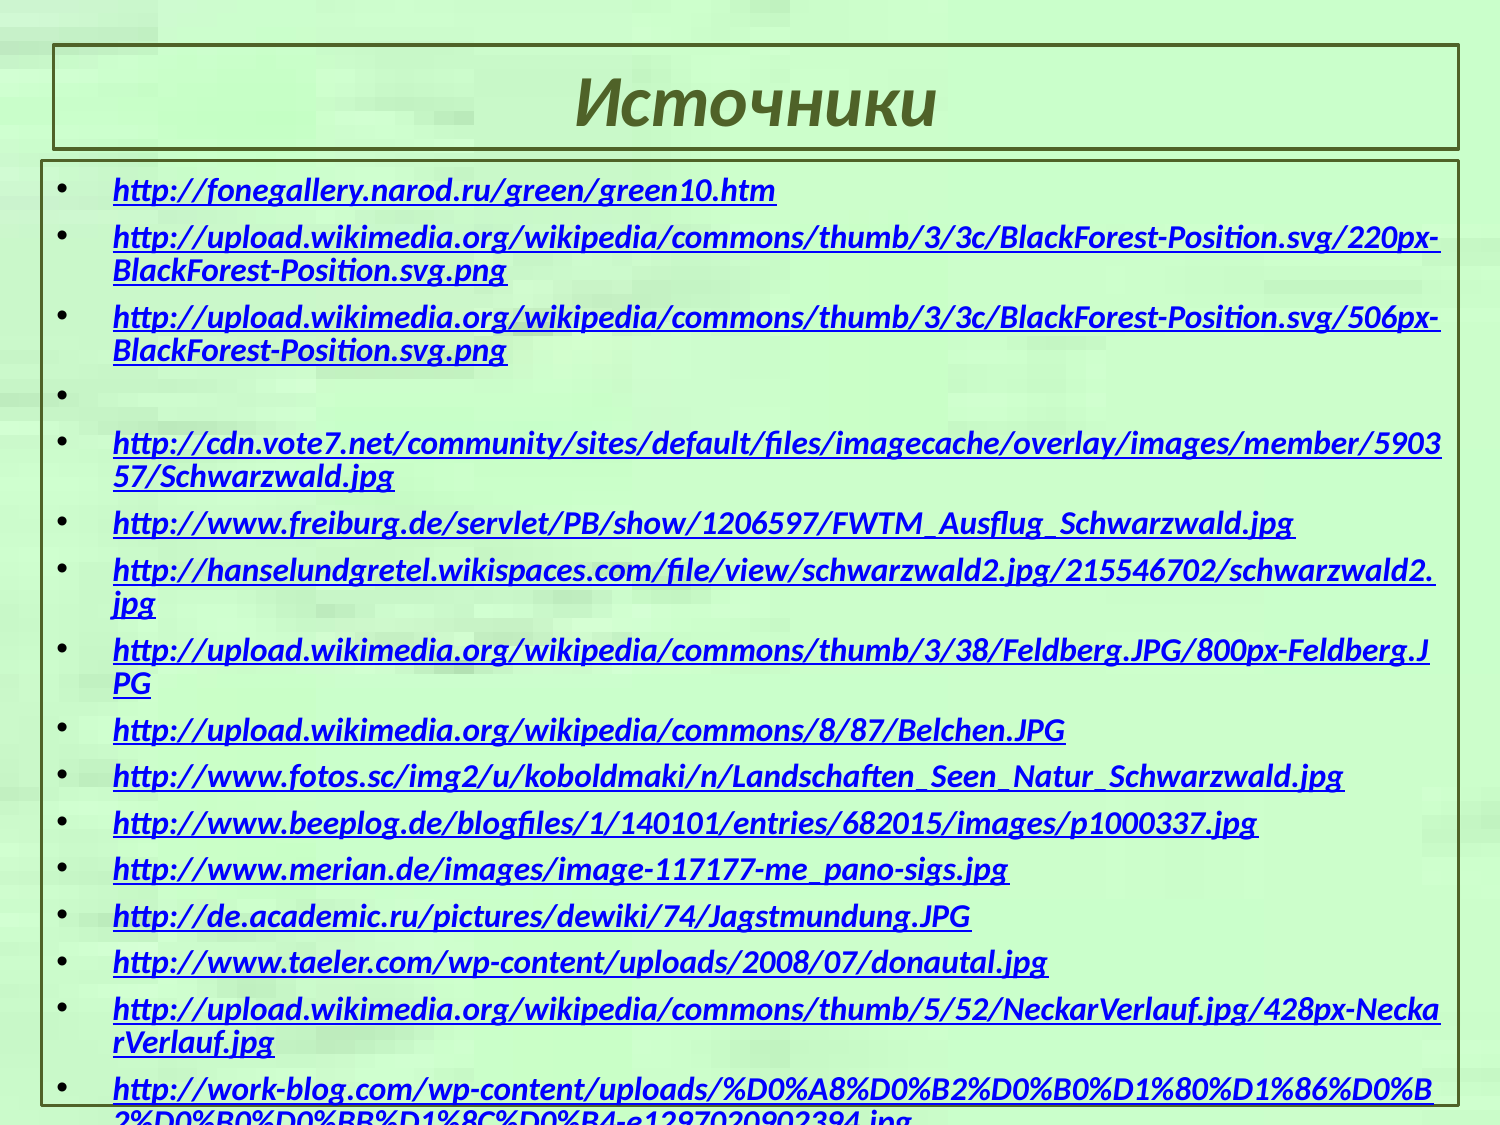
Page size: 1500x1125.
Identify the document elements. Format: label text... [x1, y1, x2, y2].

picture [0, 0, 1500, 1125]
list http://fonegallery.narod.ru/green/green10.htm http://upload.wikimedia.org/wikipedia/commons/thumb/3/3c/BlackForest-Position.svg/220px-BlackForest-Position.svg.png http://upload.wikimedia.org/wikipedia/commons/thumb/3/3c/BlackForest-Position.svg/506px-BlackForest-Position.svg.png http://cdn.vote7.net/community/sites/default/files/imagecache/overlay/images/member/590357/Schwarzwald.jpg http://www.freiburg.de/servlet/PB/show/1206597/FWTM_Ausflug_Schwarzwald.jpg http://hanselundgretel.wikispaces.com/file/view/schwarzwald2.jpg/215546702/schwarzwald2.jpg http://upload.wikimedia.org/wikipedia/commons/thumb/3/38/Feldberg.JPG/800px-Feldberg.JPG http://upload.wikimedia.org/wikipedia/commons/8/87/Belchen.JPG http://www.fotos.sc/img2/u/koboldmaki/n/Landschaften_Seen_Natur_Schwarzwald.jpg http://www.beeplog.de/blogfiles/1/140101/entries/682015/images/p1000337.jpg http://www.merian.de/images/image-117177-me_pano-sigs.jpg http://de.academic.ru/pictures/dewiki/74/Jagstmundung.JPG http://www.taeler.com/wp-content/uploads/2008/07/donautal.jpg http://upload.wikimedia.org/wikipedia/commons/thumb/5/52/NeckarVerlauf.jpg/428px-NeckarVerlauf.jpg http://work-blog.com/wp-content/uploads/%D0%A8%D0%B2%D0%B0%D1%80%D1%86%D0%B2%D0%B0%D0%BB%D1%8C%D0%B4-e1297020902394.jpg http://gazetaravenclaw.narod.ru/5/10.jpg [41, 160, 1459, 1106]
title Источники [53, 45, 1459, 149]
